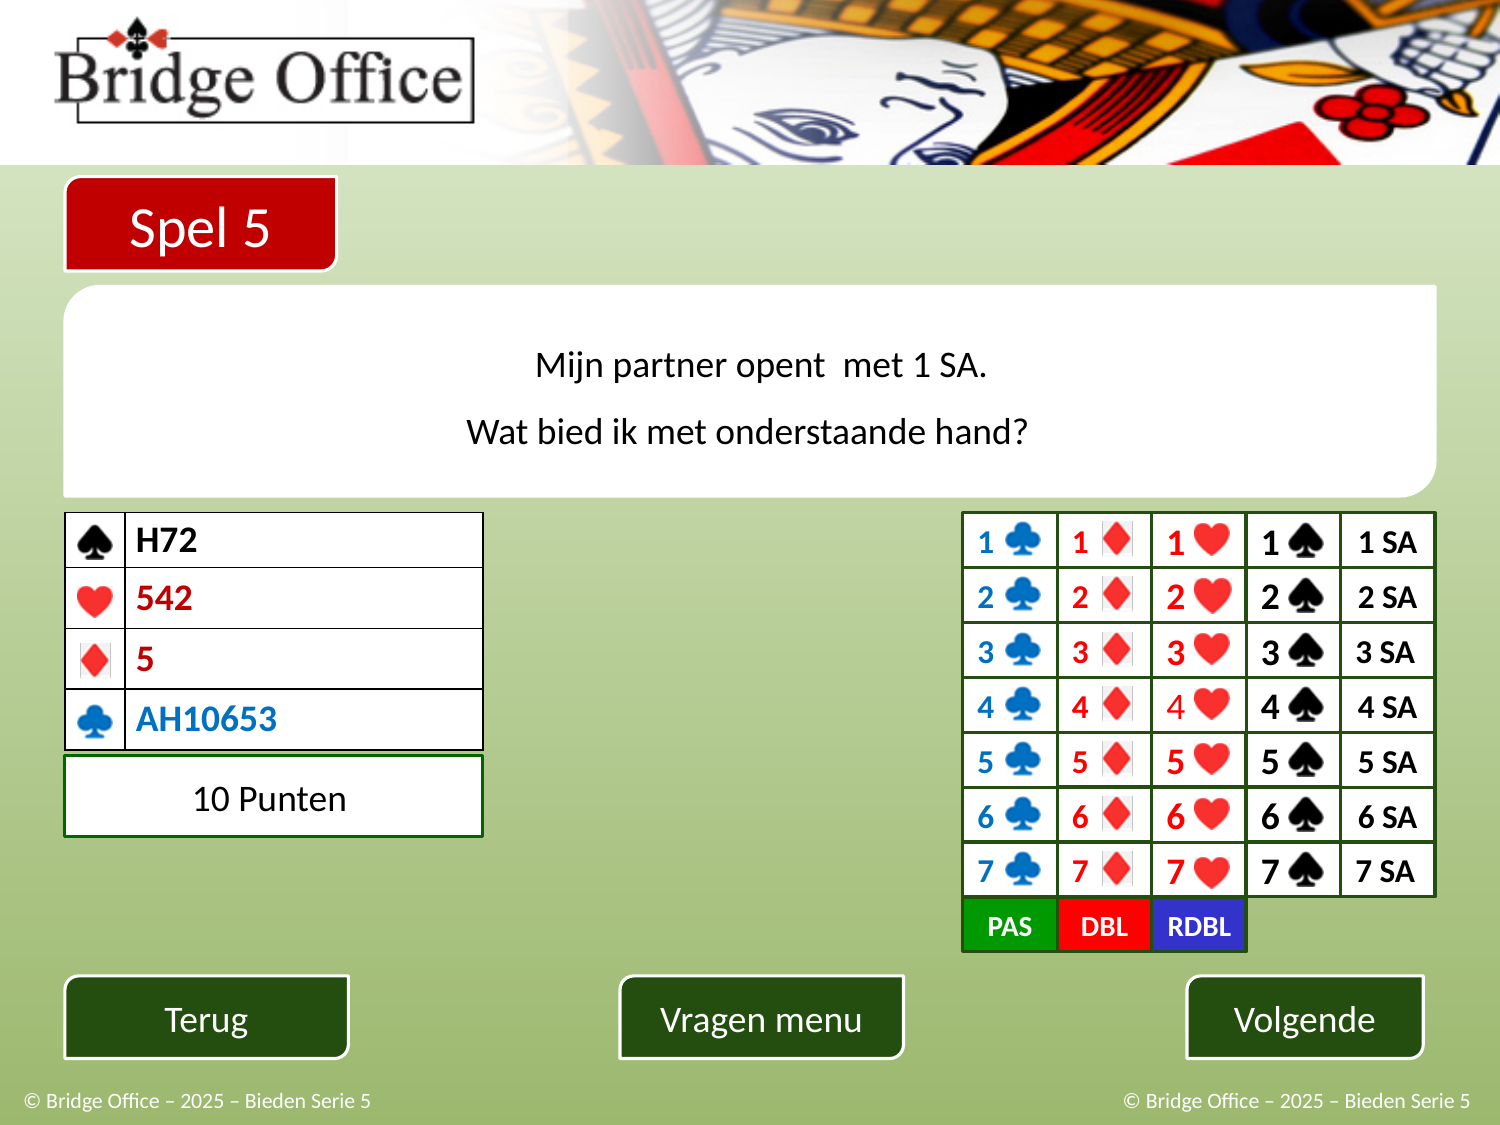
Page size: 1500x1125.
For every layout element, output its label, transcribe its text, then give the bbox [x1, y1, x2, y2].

picture [1099, 796, 1135, 833]
picture [1288, 686, 1324, 723]
picture [1099, 521, 1135, 558]
picture [77, 585, 114, 618]
picture [1099, 851, 1135, 887]
picture [1193, 743, 1230, 776]
text_box 1 [1059, 511, 1153, 569]
picture [1004, 521, 1041, 558]
table_cell AH10653 [126, 690, 482, 749]
picture [1099, 576, 1135, 613]
text_box DBL [1059, 898, 1153, 953]
text_box 5 [961, 734, 1059, 786]
text_box 1 [1153, 511, 1245, 569]
text_box 7 [1056, 841, 1150, 898]
picture [1288, 741, 1324, 778]
picture [1194, 633, 1230, 666]
picture [1193, 578, 1232, 614]
picture [77, 524, 114, 561]
text_box 2 [1056, 569, 1153, 621]
text_box 2 [961, 569, 1056, 621]
text_box 6 [961, 786, 1056, 841]
text_box 6 [1150, 786, 1245, 841]
table_cell [66, 690, 124, 749]
text_box PAS [961, 896, 1059, 953]
table_cell [66, 629, 124, 688]
text_box 1 [1245, 511, 1342, 569]
text_box Volgende [1185, 974, 1425, 1061]
text_box 5 SA [1339, 734, 1437, 786]
table_cell [66, 568, 124, 628]
text_box 4 [1059, 676, 1150, 734]
picture [1004, 686, 1041, 723]
text_box RDBL [1153, 898, 1248, 953]
picture [1288, 521, 1325, 558]
text_box 3 [1245, 621, 1339, 676]
text_box 2 [1153, 569, 1245, 621]
text_box 7 SA [1339, 844, 1437, 898]
text_box 6 [1245, 786, 1339, 841]
text_box Wat bied ik met onderstaande hand? [451, 399, 1072, 460]
picture [1004, 576, 1041, 613]
text_box 6 SA [1339, 786, 1437, 844]
picture [1004, 741, 1041, 778]
text_box [63, 284, 1437, 498]
picture [1099, 741, 1135, 778]
picture [1288, 851, 1324, 887]
picture [77, 643, 114, 679]
picture [1004, 631, 1041, 668]
text_box 4 [961, 676, 1059, 734]
text_box 10 Punten [63, 754, 484, 838]
text_box Mijn partner opent met 1 SA. [508, 332, 1015, 393]
table_header H72 [126, 513, 482, 567]
picture [1099, 686, 1135, 723]
picture [1004, 851, 1041, 887]
picture [1193, 523, 1230, 556]
table_header [66, 513, 124, 567]
text_box 2 K [1245, 569, 1339, 621]
text_box 6 [1056, 786, 1150, 841]
text_box 4 [1150, 676, 1245, 734]
text_box 4 SA [1339, 676, 1437, 734]
text_box Vragen menu [618, 974, 906, 1061]
text_box 1 [961, 511, 1059, 569]
picture [77, 703, 114, 740]
text_box Spel 5 [63, 179, 339, 273]
text_box © Bridge Office – 2025 – Bieden Serie 5 [8, 1079, 393, 1121]
text_box 7 [1150, 841, 1245, 898]
text_box 7 [961, 841, 1056, 896]
text_box 2 SA [1339, 569, 1437, 621]
picture [0, 0, 1500, 166]
text_box 5 [1248, 734, 1339, 786]
text_box 5 [1059, 734, 1153, 786]
text_box 3 SA [1339, 621, 1437, 676]
picture [1004, 796, 1041, 833]
text_box 3 [1056, 621, 1150, 676]
picture [1288, 576, 1324, 613]
text_box 4 [1245, 676, 1339, 734]
text_box 7 [1245, 841, 1339, 898]
text_box Terug [63, 974, 350, 1061]
table_cell 542 [126, 568, 482, 628]
picture [1193, 688, 1230, 721]
text_box © Bridge Office – 2025 – Bieden Serie 5 [1107, 1079, 1500, 1121]
text_box 3 [1150, 621, 1245, 676]
picture [1288, 796, 1324, 832]
picture [1288, 631, 1324, 668]
text_box 3 [961, 621, 1056, 676]
picture [1193, 857, 1230, 890]
picture [1193, 798, 1230, 830]
text_box 1 SA [1342, 511, 1437, 569]
table_cell 5 [126, 629, 482, 688]
picture [1099, 631, 1135, 668]
text_box 5 [1153, 734, 1248, 786]
